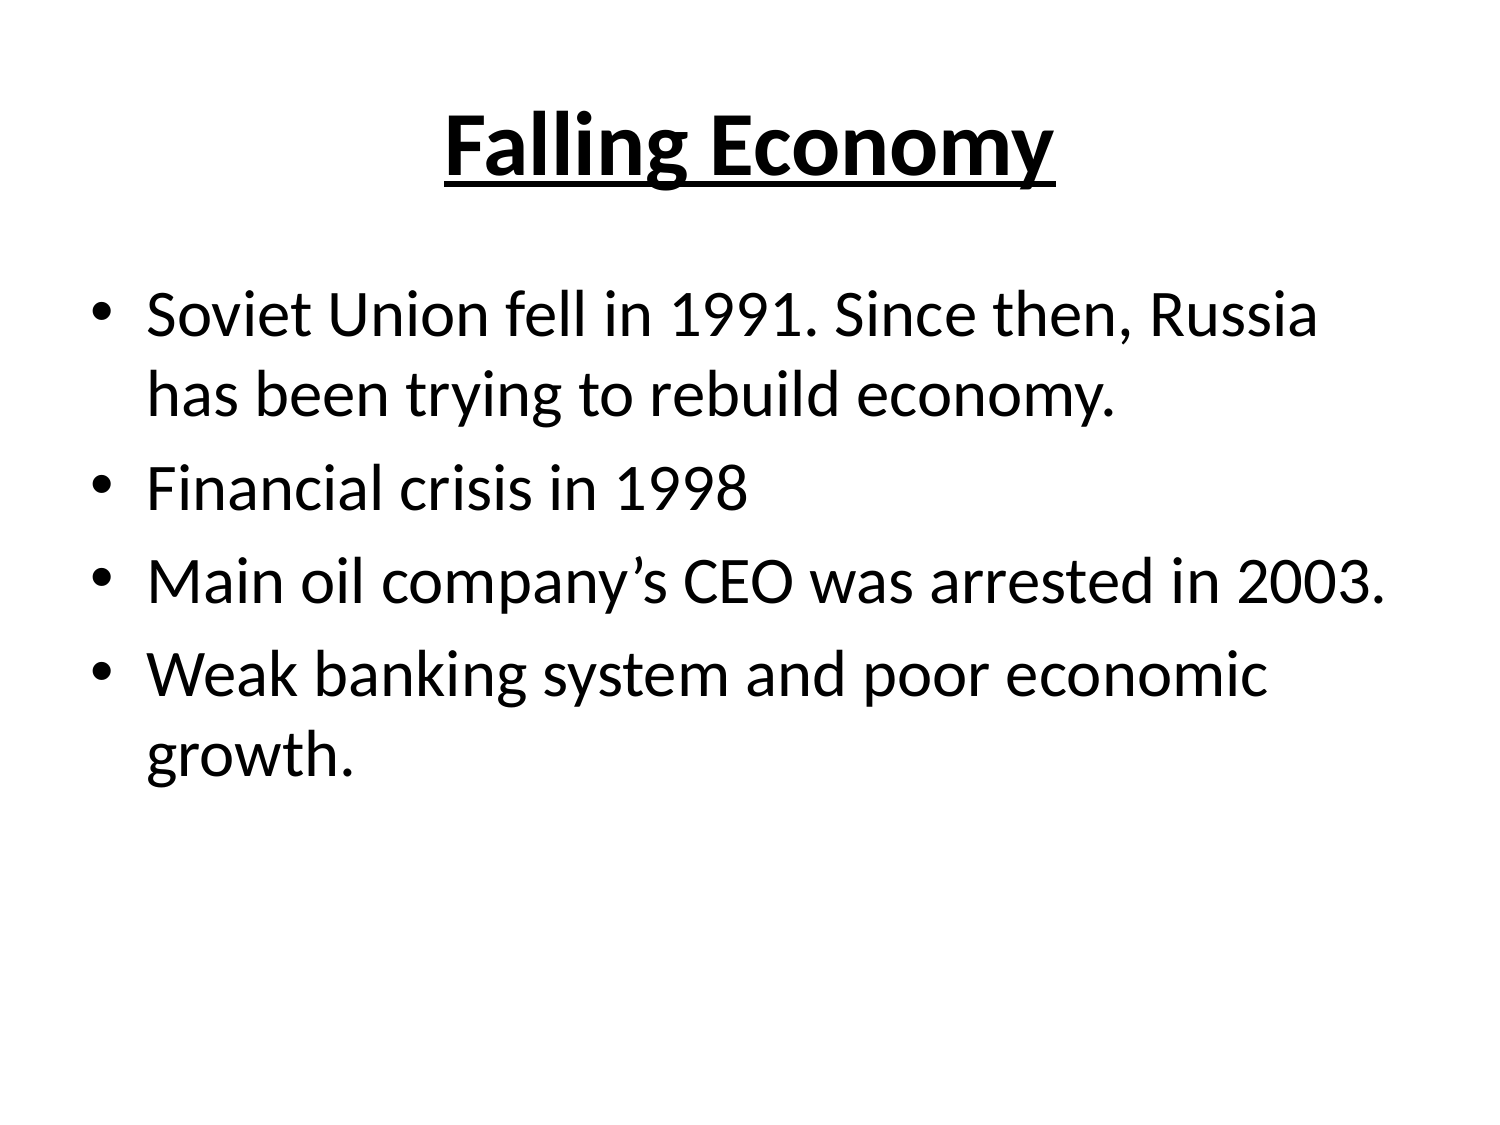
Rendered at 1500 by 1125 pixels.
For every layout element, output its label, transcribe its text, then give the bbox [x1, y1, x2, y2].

title Falling Economy [74, 44, 1426, 233]
list Soviet Union fell in 1991. Since then, Russia has been trying to rebuild economy. Financial crisis in 1998 Main oil company’s CEO was arrested in 2003. Weak banking system and poor economic growth. [74, 262, 1426, 1006]
